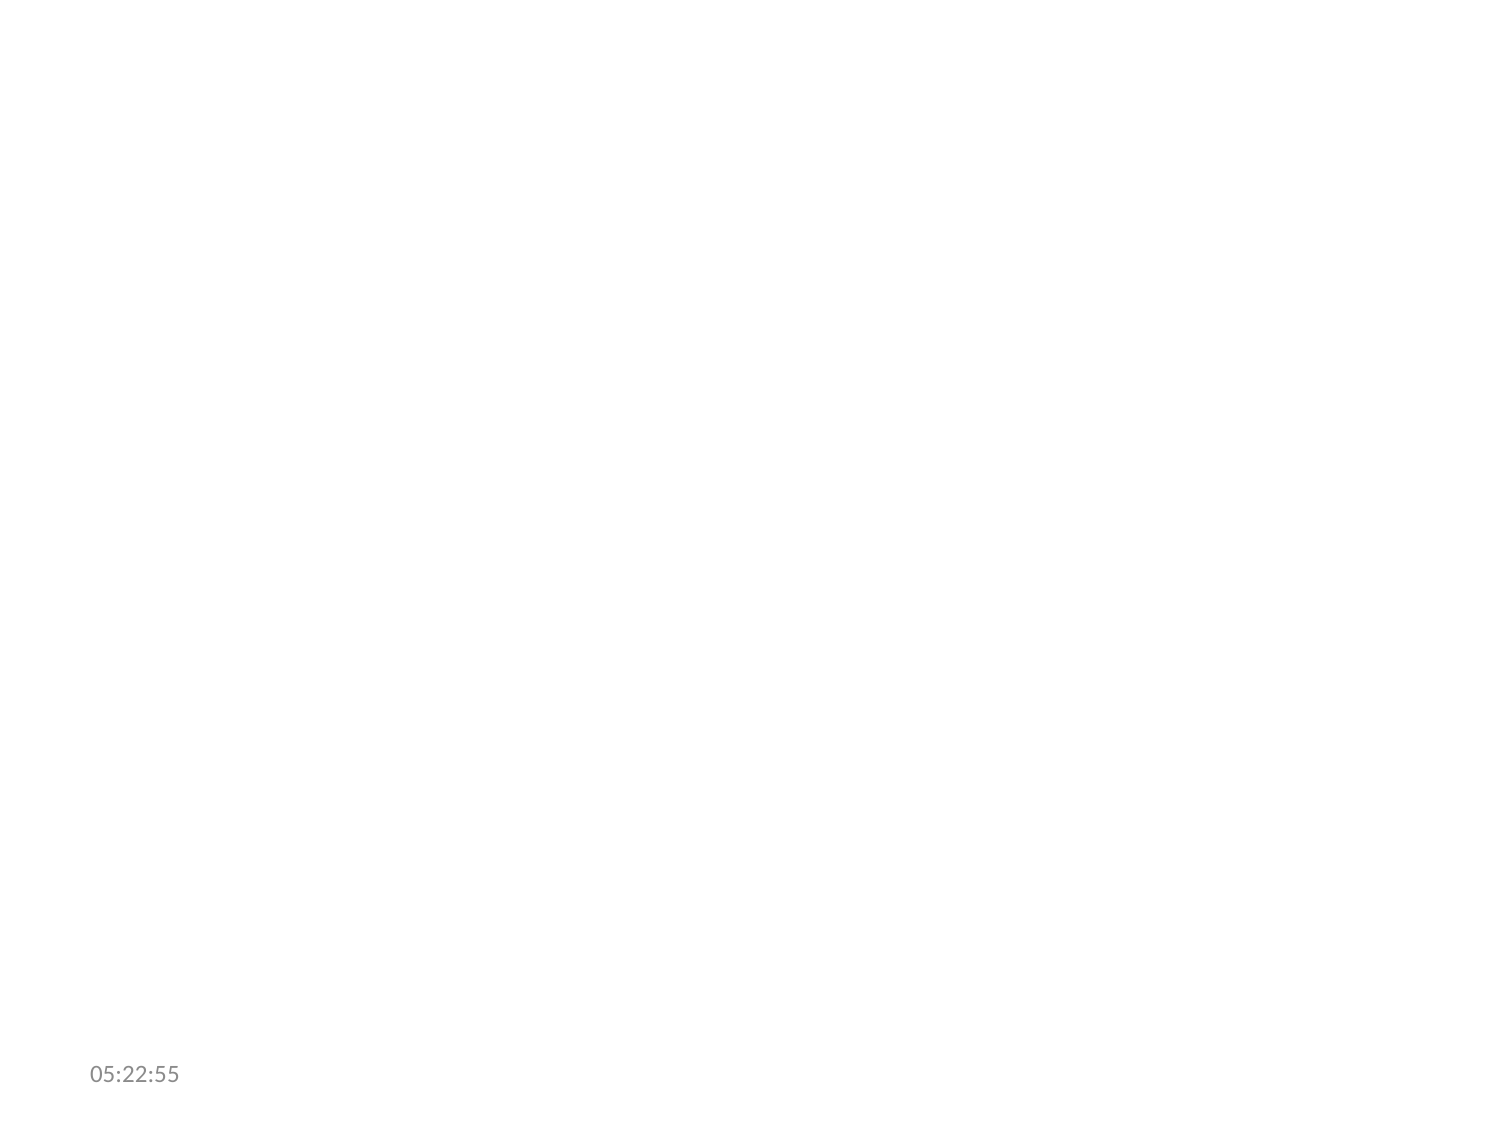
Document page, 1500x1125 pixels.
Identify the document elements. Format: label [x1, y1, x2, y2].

slide_number [75, 1042, 425, 1103]
